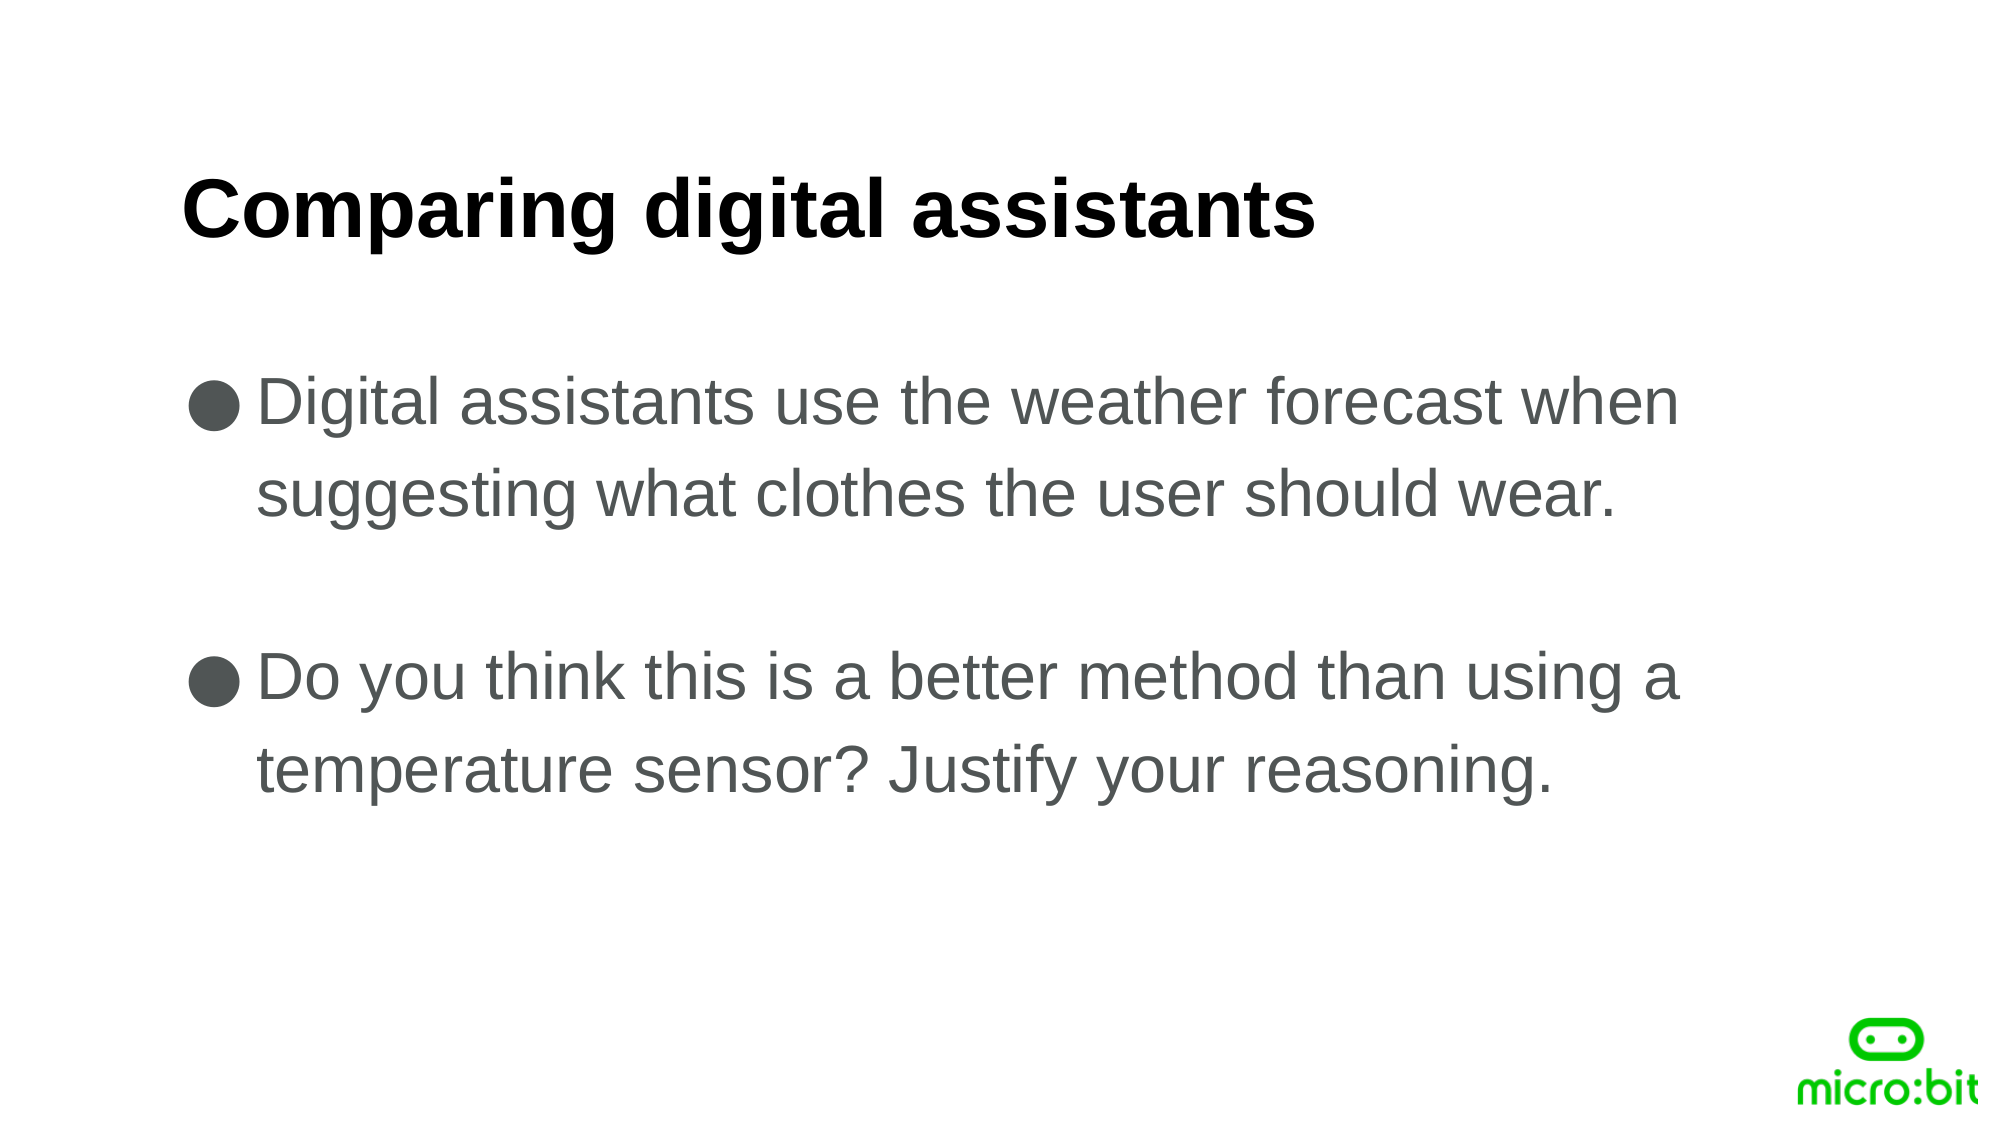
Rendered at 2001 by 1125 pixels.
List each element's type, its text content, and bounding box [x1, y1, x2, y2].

text_box Comparing digital assistants Digital assistants use the weather forecast when suggesting what clothes the user should wear. Do you think this is a better method than using a temperature sensor? Justify your reasoning. [166, 60, 1918, 884]
picture [1797, 1017, 1978, 1106]
